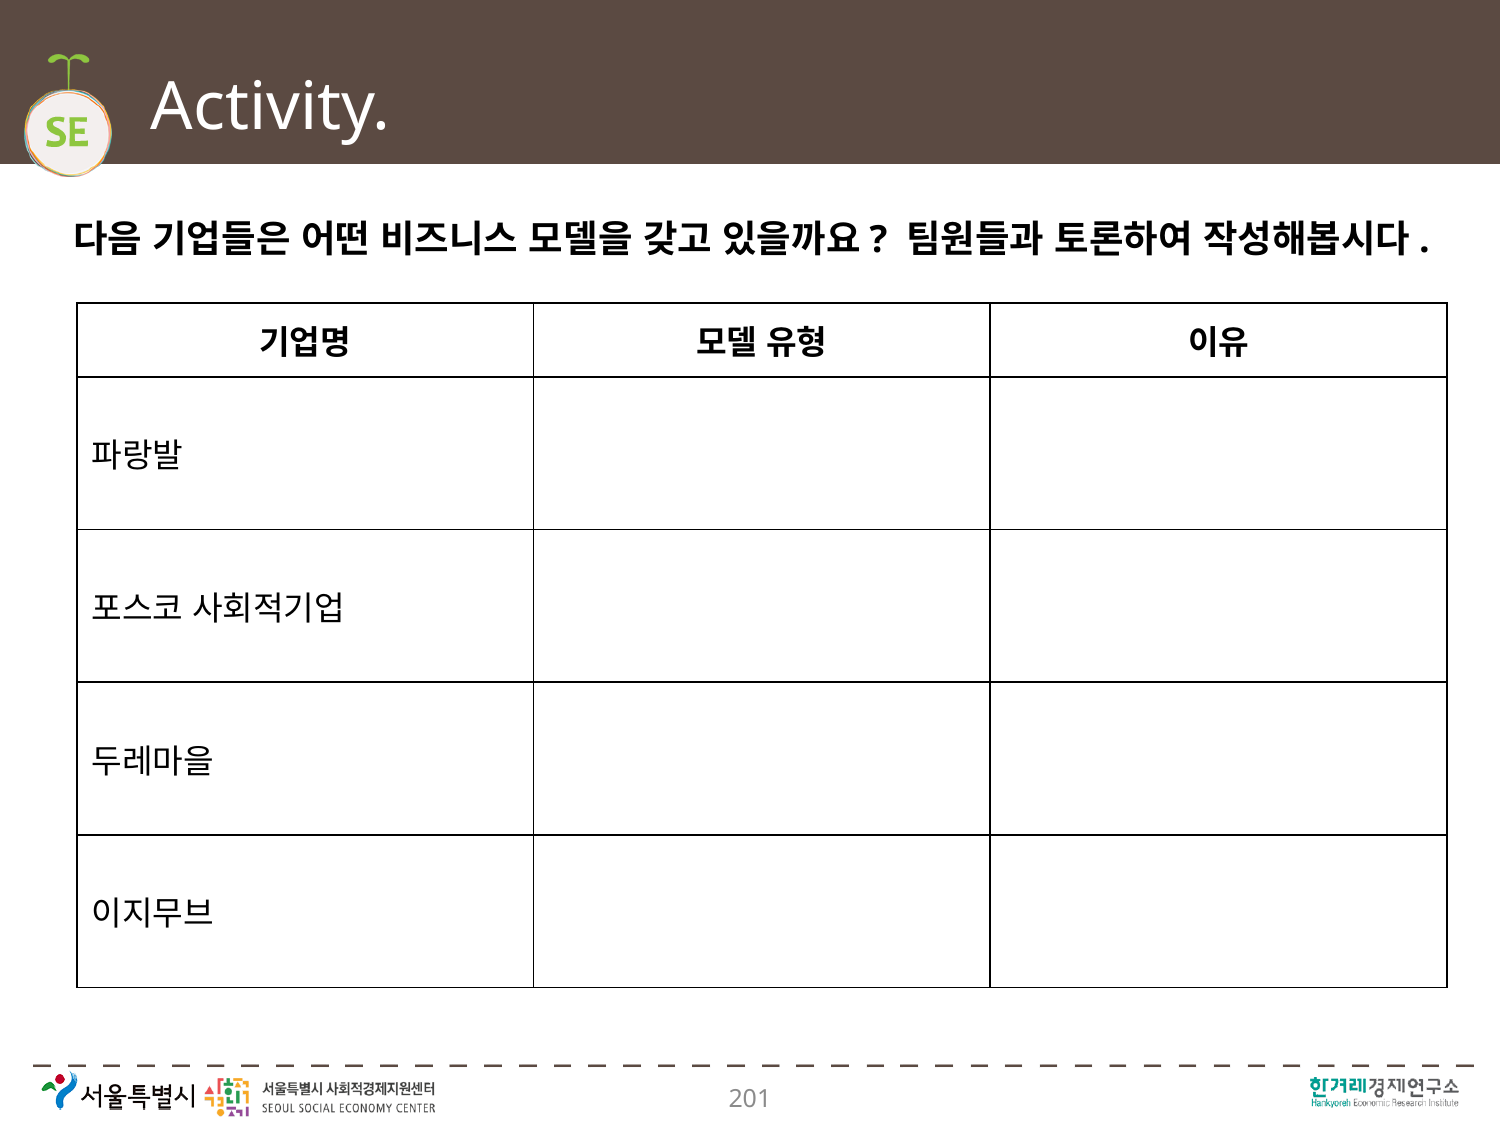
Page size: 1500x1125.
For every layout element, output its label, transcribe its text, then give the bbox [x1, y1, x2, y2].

table_cell 파랑발 [78, 378, 533, 529]
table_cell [78, 683, 533, 834]
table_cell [534, 836, 989, 987]
table_header 모델 유형 [534, 304, 989, 376]
table_cell 포스코 사회적기업 [78, 530, 533, 681]
table_cell [991, 378, 1446, 529]
table_header 기업명 [78, 304, 533, 376]
table_cell [534, 530, 989, 681]
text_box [58, 208, 1445, 268]
title Activity. [135, 45, 1463, 161]
slide_number 201 [696, 1069, 804, 1125]
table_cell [991, 530, 1446, 681]
table_cell [534, 378, 989, 529]
picture [0, 0, 1500, 1125]
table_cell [534, 683, 989, 834]
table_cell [991, 836, 1446, 987]
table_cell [78, 836, 533, 987]
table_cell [991, 683, 1446, 834]
table_header 이유 [991, 304, 1446, 376]
